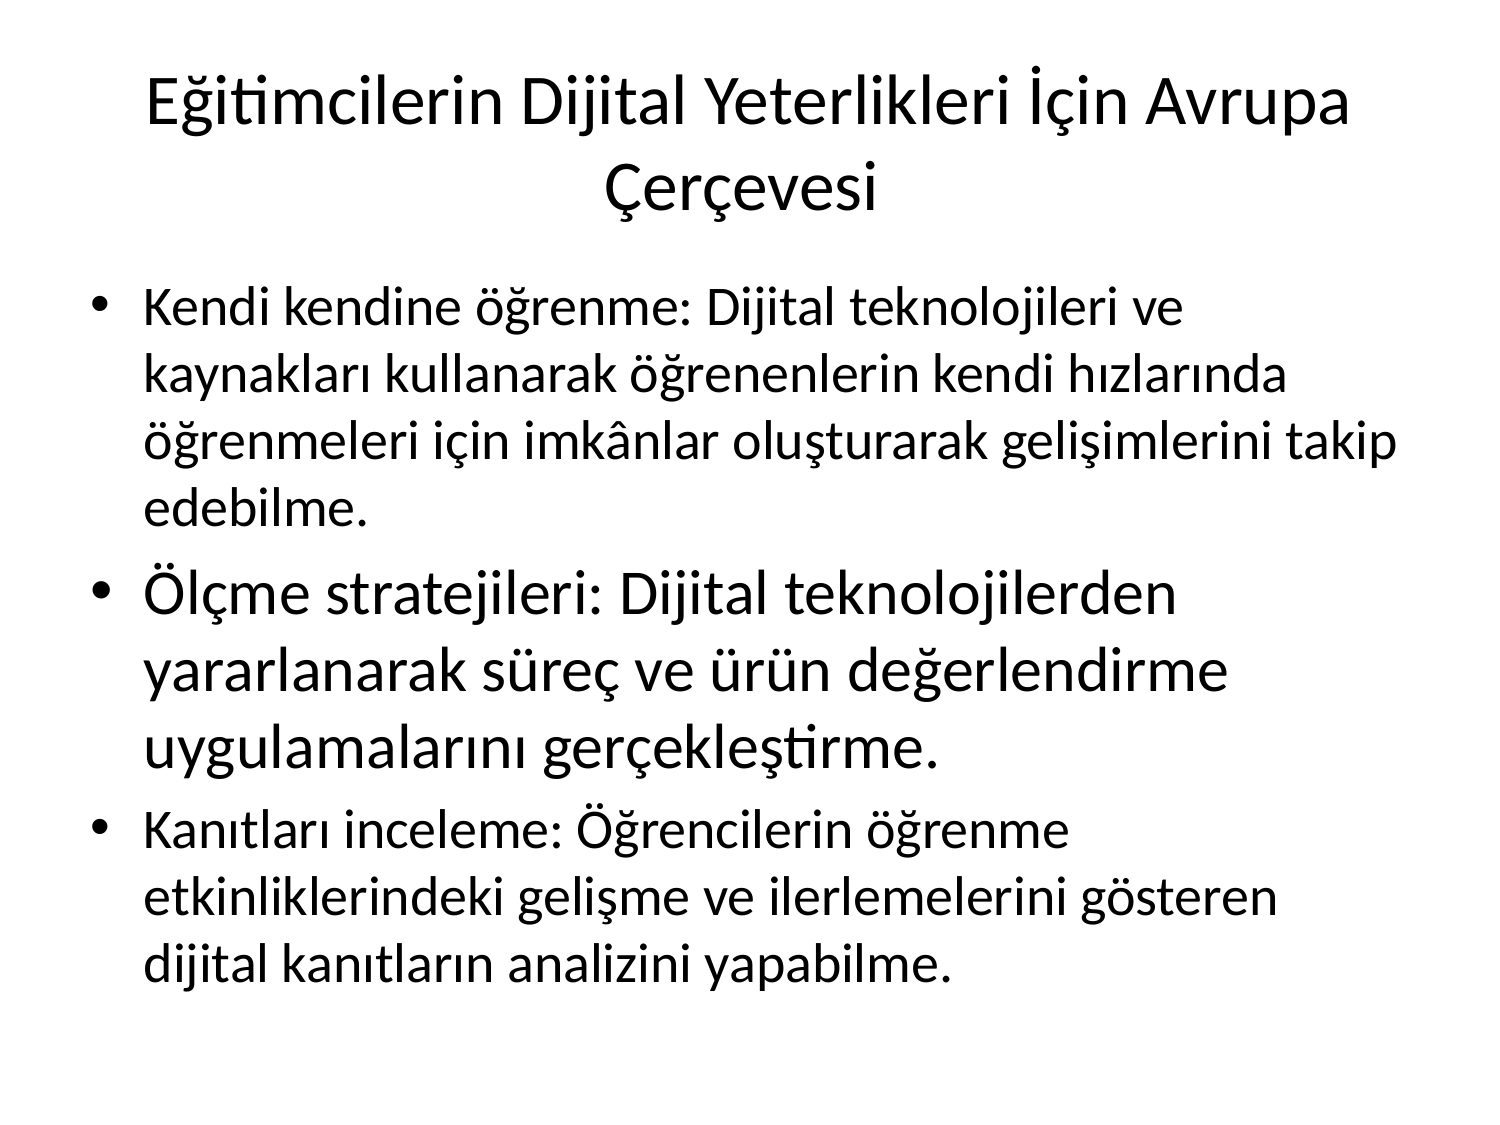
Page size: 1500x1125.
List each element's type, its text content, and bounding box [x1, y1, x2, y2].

list Kendi kendine öğrenme: Dijital teknolojileri ve kaynakları kullanarak öğrenenlerin kendi hızlarında öğrenmeleri için imkânlar oluşturarak gelişimlerini takip edebilme. Ölçme stratejileri: Dijital teknolojilerden yararlanarak süreç ve ürün değerlendirme uygulamalarını gerçekleştirme. Kanıtları inceleme: Öğrencilerin öğrenme etkinliklerindeki gelişme ve ilerlemelerini gösteren dijital kanıtların analizini yapabilme. [75, 262, 1425, 1005]
title Eğitimcilerin Dijital Yeterlikleri İçin Avrupa Çerçevesi [75, 45, 1425, 233]
